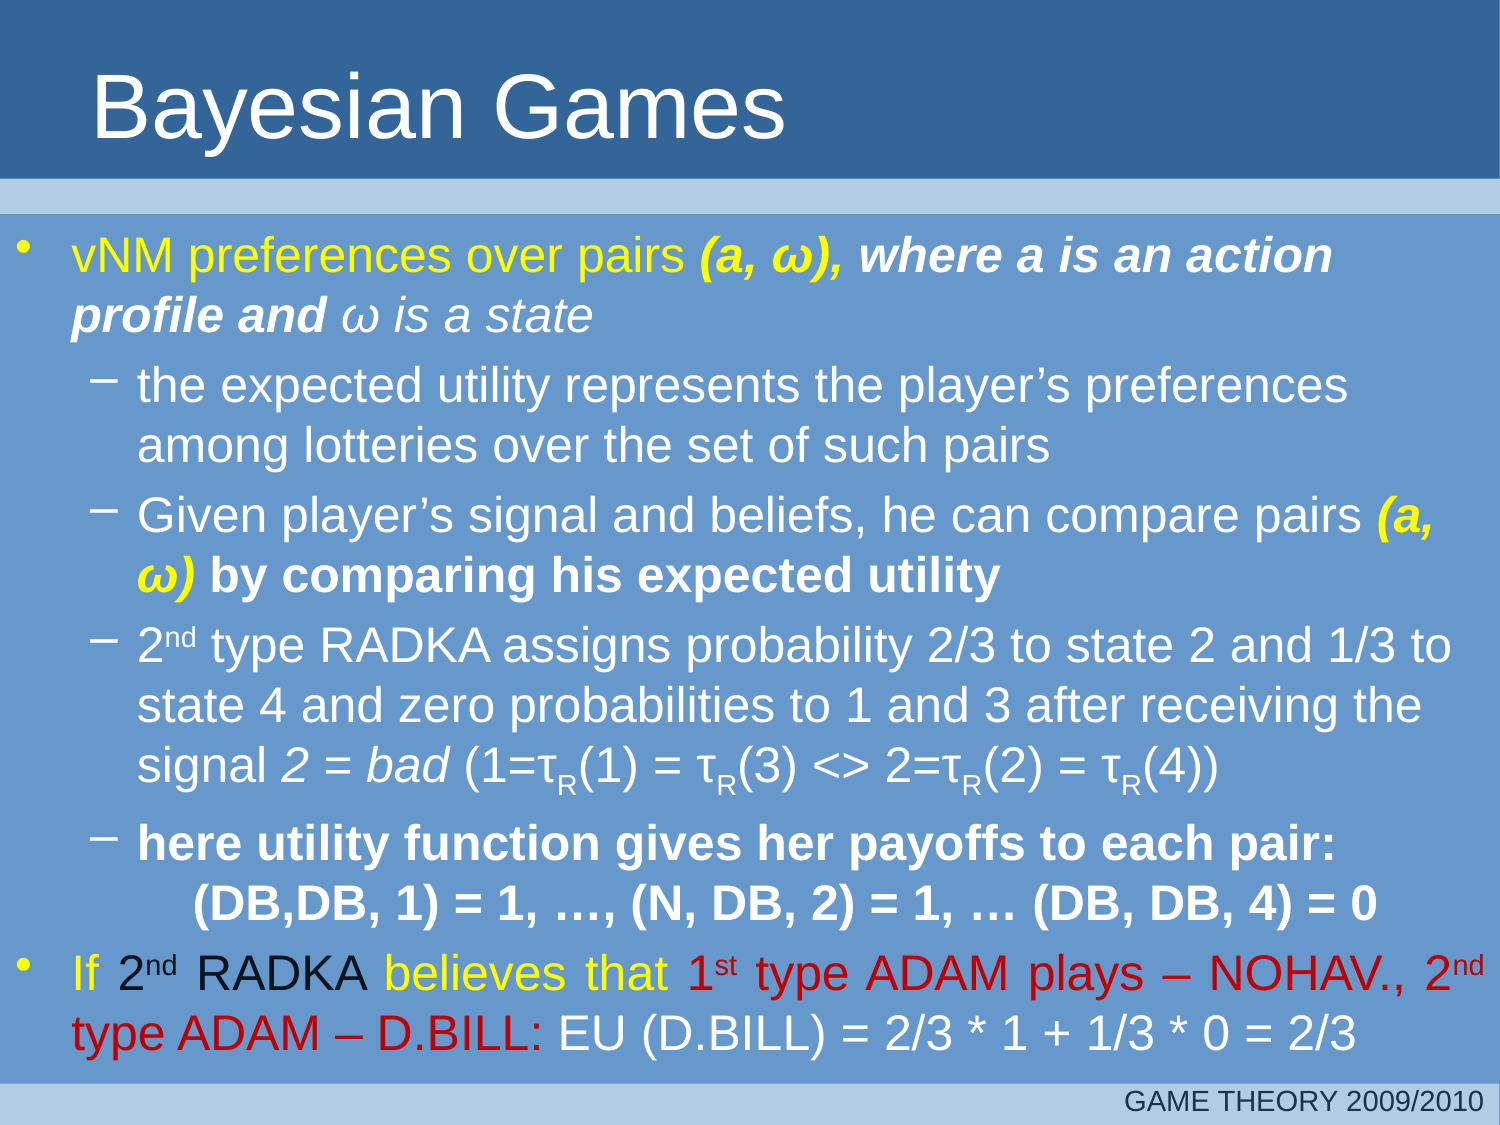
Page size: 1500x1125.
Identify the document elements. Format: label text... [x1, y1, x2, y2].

text_box GAME THEORY 2009/2010 [1109, 1075, 1500, 1125]
title Bayesian Games [74, 42, 1436, 162]
list vNM preferences over pairs (a, ω), where a is an action profile and ω is a state the expected utility represents the player’s preferences among lotteries over the set of such pairs Given player’s signal and beliefs, he can compare pairs (a, ω) by comparing his expected utility 2nd type RADKA assigns probability 2/3 to state 2 and 1/3 to state 4 and zero probabilities to 1 and 3 after receiving the signal 2 = bad (1=τR(1) = τR(3) <> 2=τR(2) = τR(4)) here utility function gives her payoffs to each pair: (DB,DB, 1) = 1, …, (N, DB, 2) = 1, … (DB, DB, 4) = 0 If 2nd RADKA believes that 1st type ADAM plays – NOHAV., 2nd type ADAM – D.BILL: EU (D.BILL) = 2/3 * 1 + 1/3 * 0 = 2/3 [0, 214, 1500, 972]
